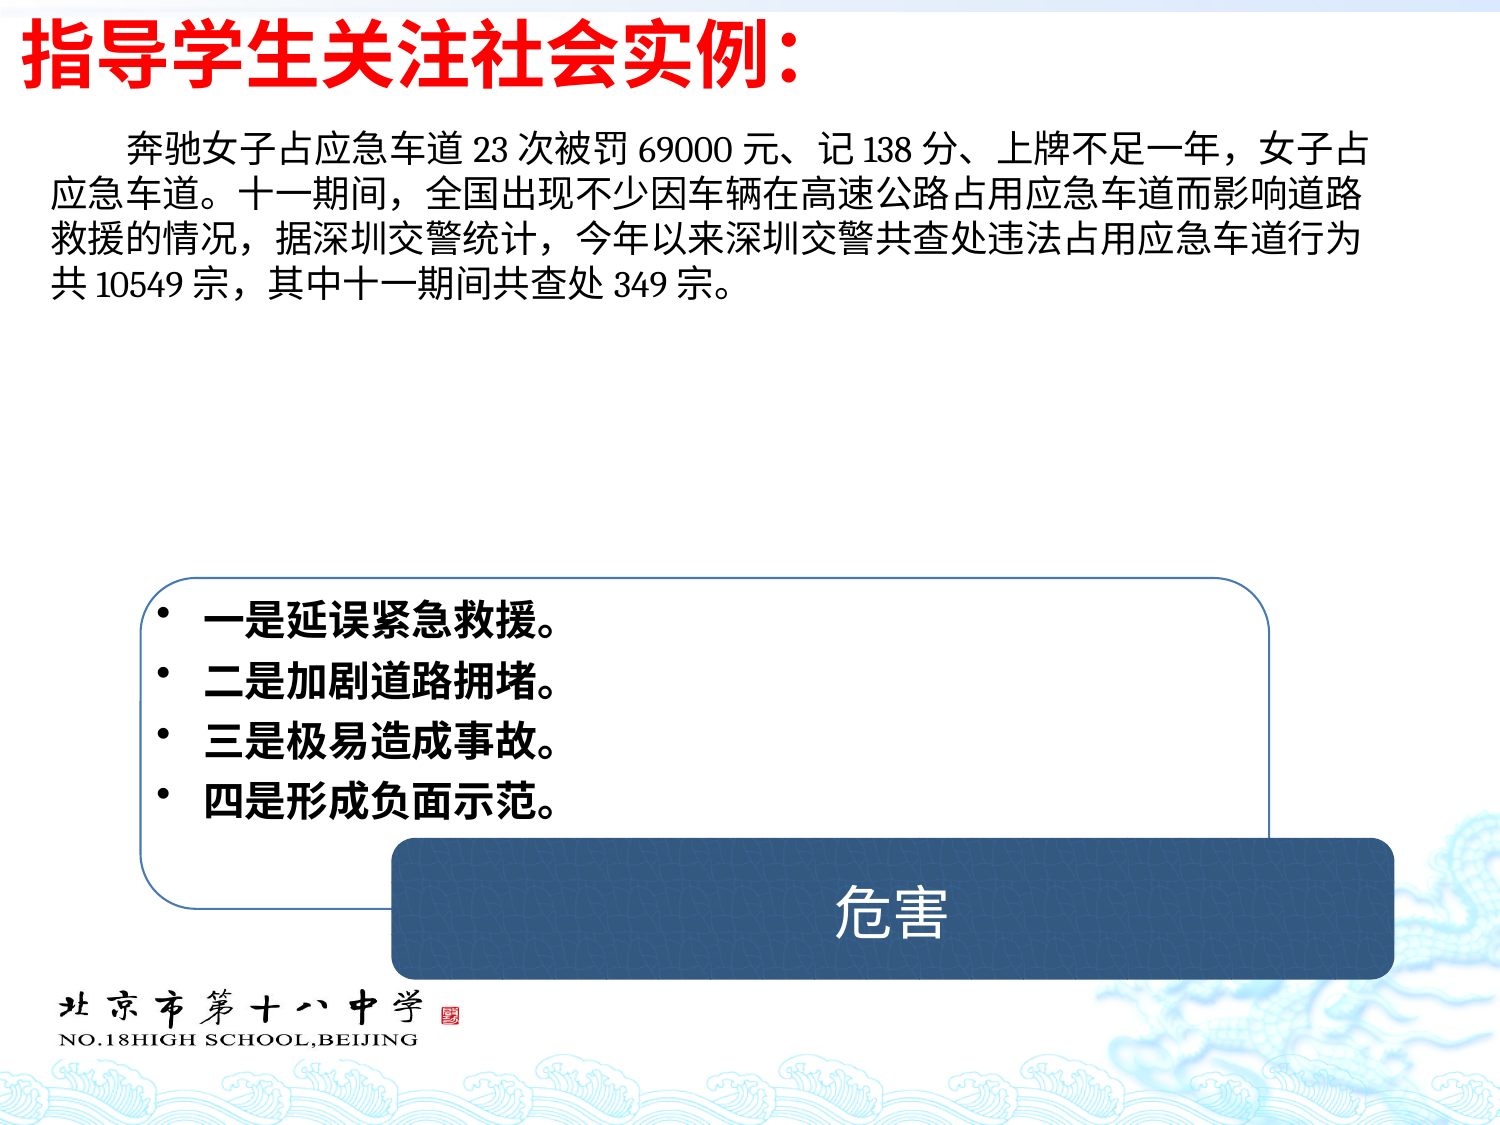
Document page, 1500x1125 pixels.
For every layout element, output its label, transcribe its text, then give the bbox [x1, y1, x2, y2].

text_box 指导学生关注社会实例： [5, 0, 861, 105]
text_box 奔驰女子占应急车道23次被罚69000元、记138分、上牌不足一年，女子占应急车道。十一期间，全国出现不少因车辆在高速公路占用应急车道而影响道路救援的情况，据深圳交警统计，今年以来深圳交警共查处违法占用应急车道行为共10549宗，其中十一期间共查处349宗。 [35, 117, 1407, 357]
picture [0, 984, 516, 1059]
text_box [140, 304, 1396, 981]
